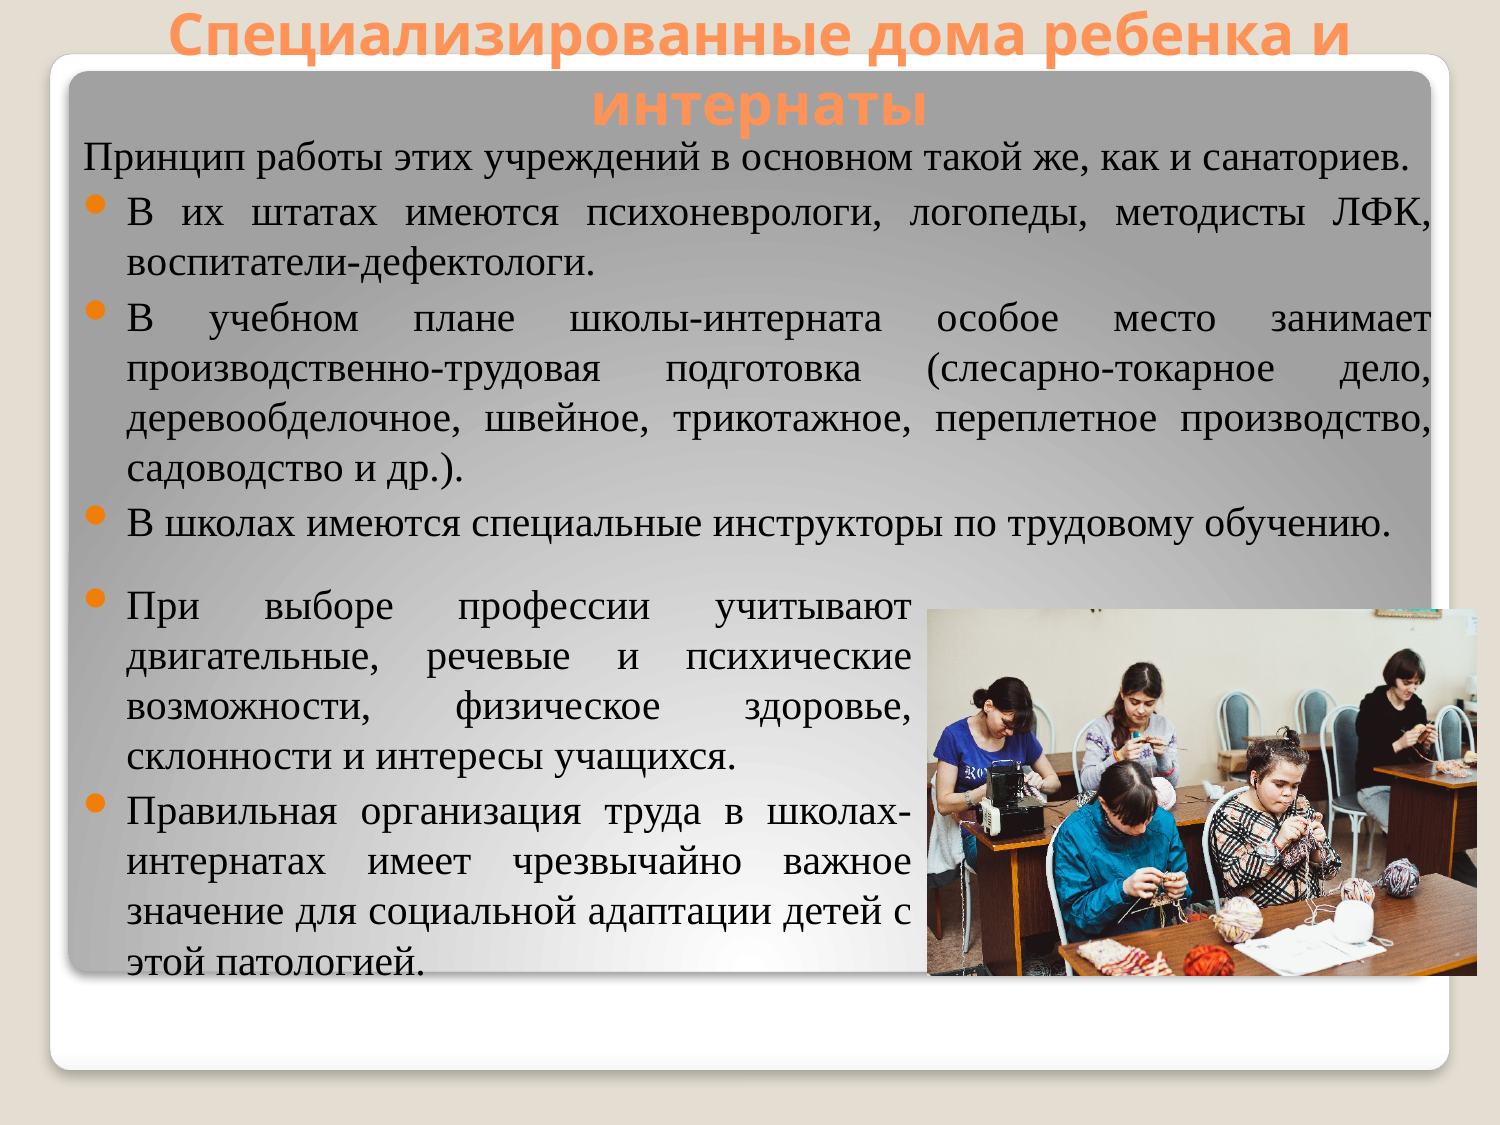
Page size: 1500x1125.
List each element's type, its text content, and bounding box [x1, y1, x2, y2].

title Специализированные дома ребенка и интернаты [88, 0, 1431, 113]
text_box При выборе профессии учитывают двигательные, речевые и психические возможности, физическое здоровье, склонности и интересы учащихся. Правильная организация труда в школах-интернатах имеет чрезвычайно важное значение для социальной адаптации детей с этой патологией. [53, 562, 928, 1000]
list Принцип работы этих учреждений в основном такой же, как и санаториев. В их штатах имеются психоневрологи, логопеды, методисты ЛФК, воспитатели-дефектологи. В учебном плане школы-интерната особое место занимает производственно-трудовая подготовка (слесарно-токарное дело, деревообделочное, швейное, трикотажное, переплетное производство, садоводство и др.). В школах имеются специальные инструкторы по трудовому обучению. [53, 113, 1447, 563]
picture [926, 609, 1477, 976]
